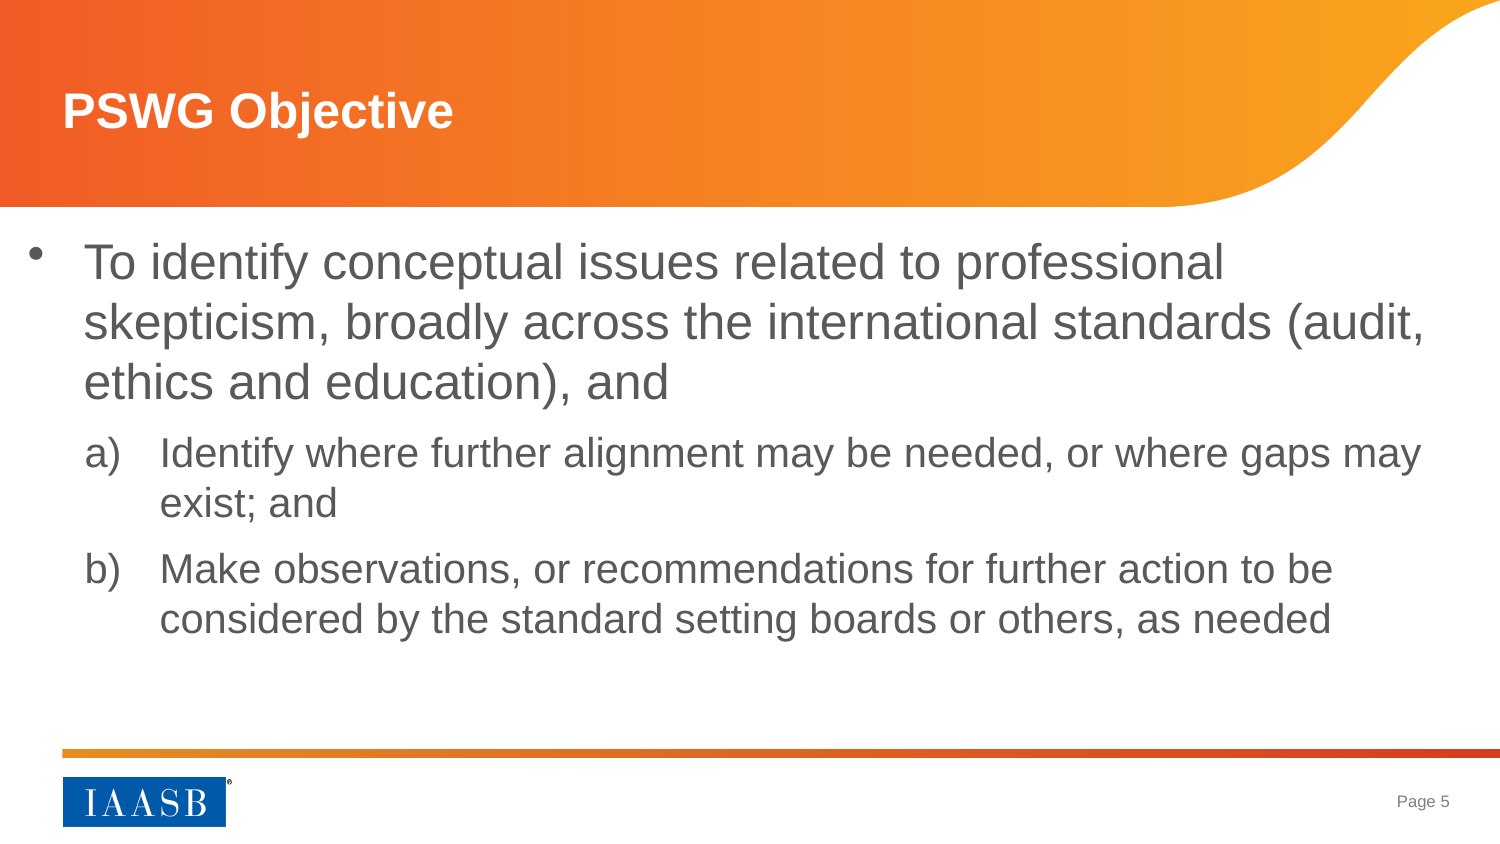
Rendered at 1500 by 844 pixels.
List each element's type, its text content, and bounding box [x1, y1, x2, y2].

title PSWG Objective [62, 75, 1300, 142]
picture [0, 0, 1500, 207]
list To identify conceptual issues related to professional skepticism, broadly across the international standards (audit, ethics and education), and Identify where further alignment may be needed, or where gaps may exist; and Make observations, or recommendations for further action to be considered by the standard setting boards or others, as needed [12, 221, 1475, 725]
picture [63, 777, 232, 827]
